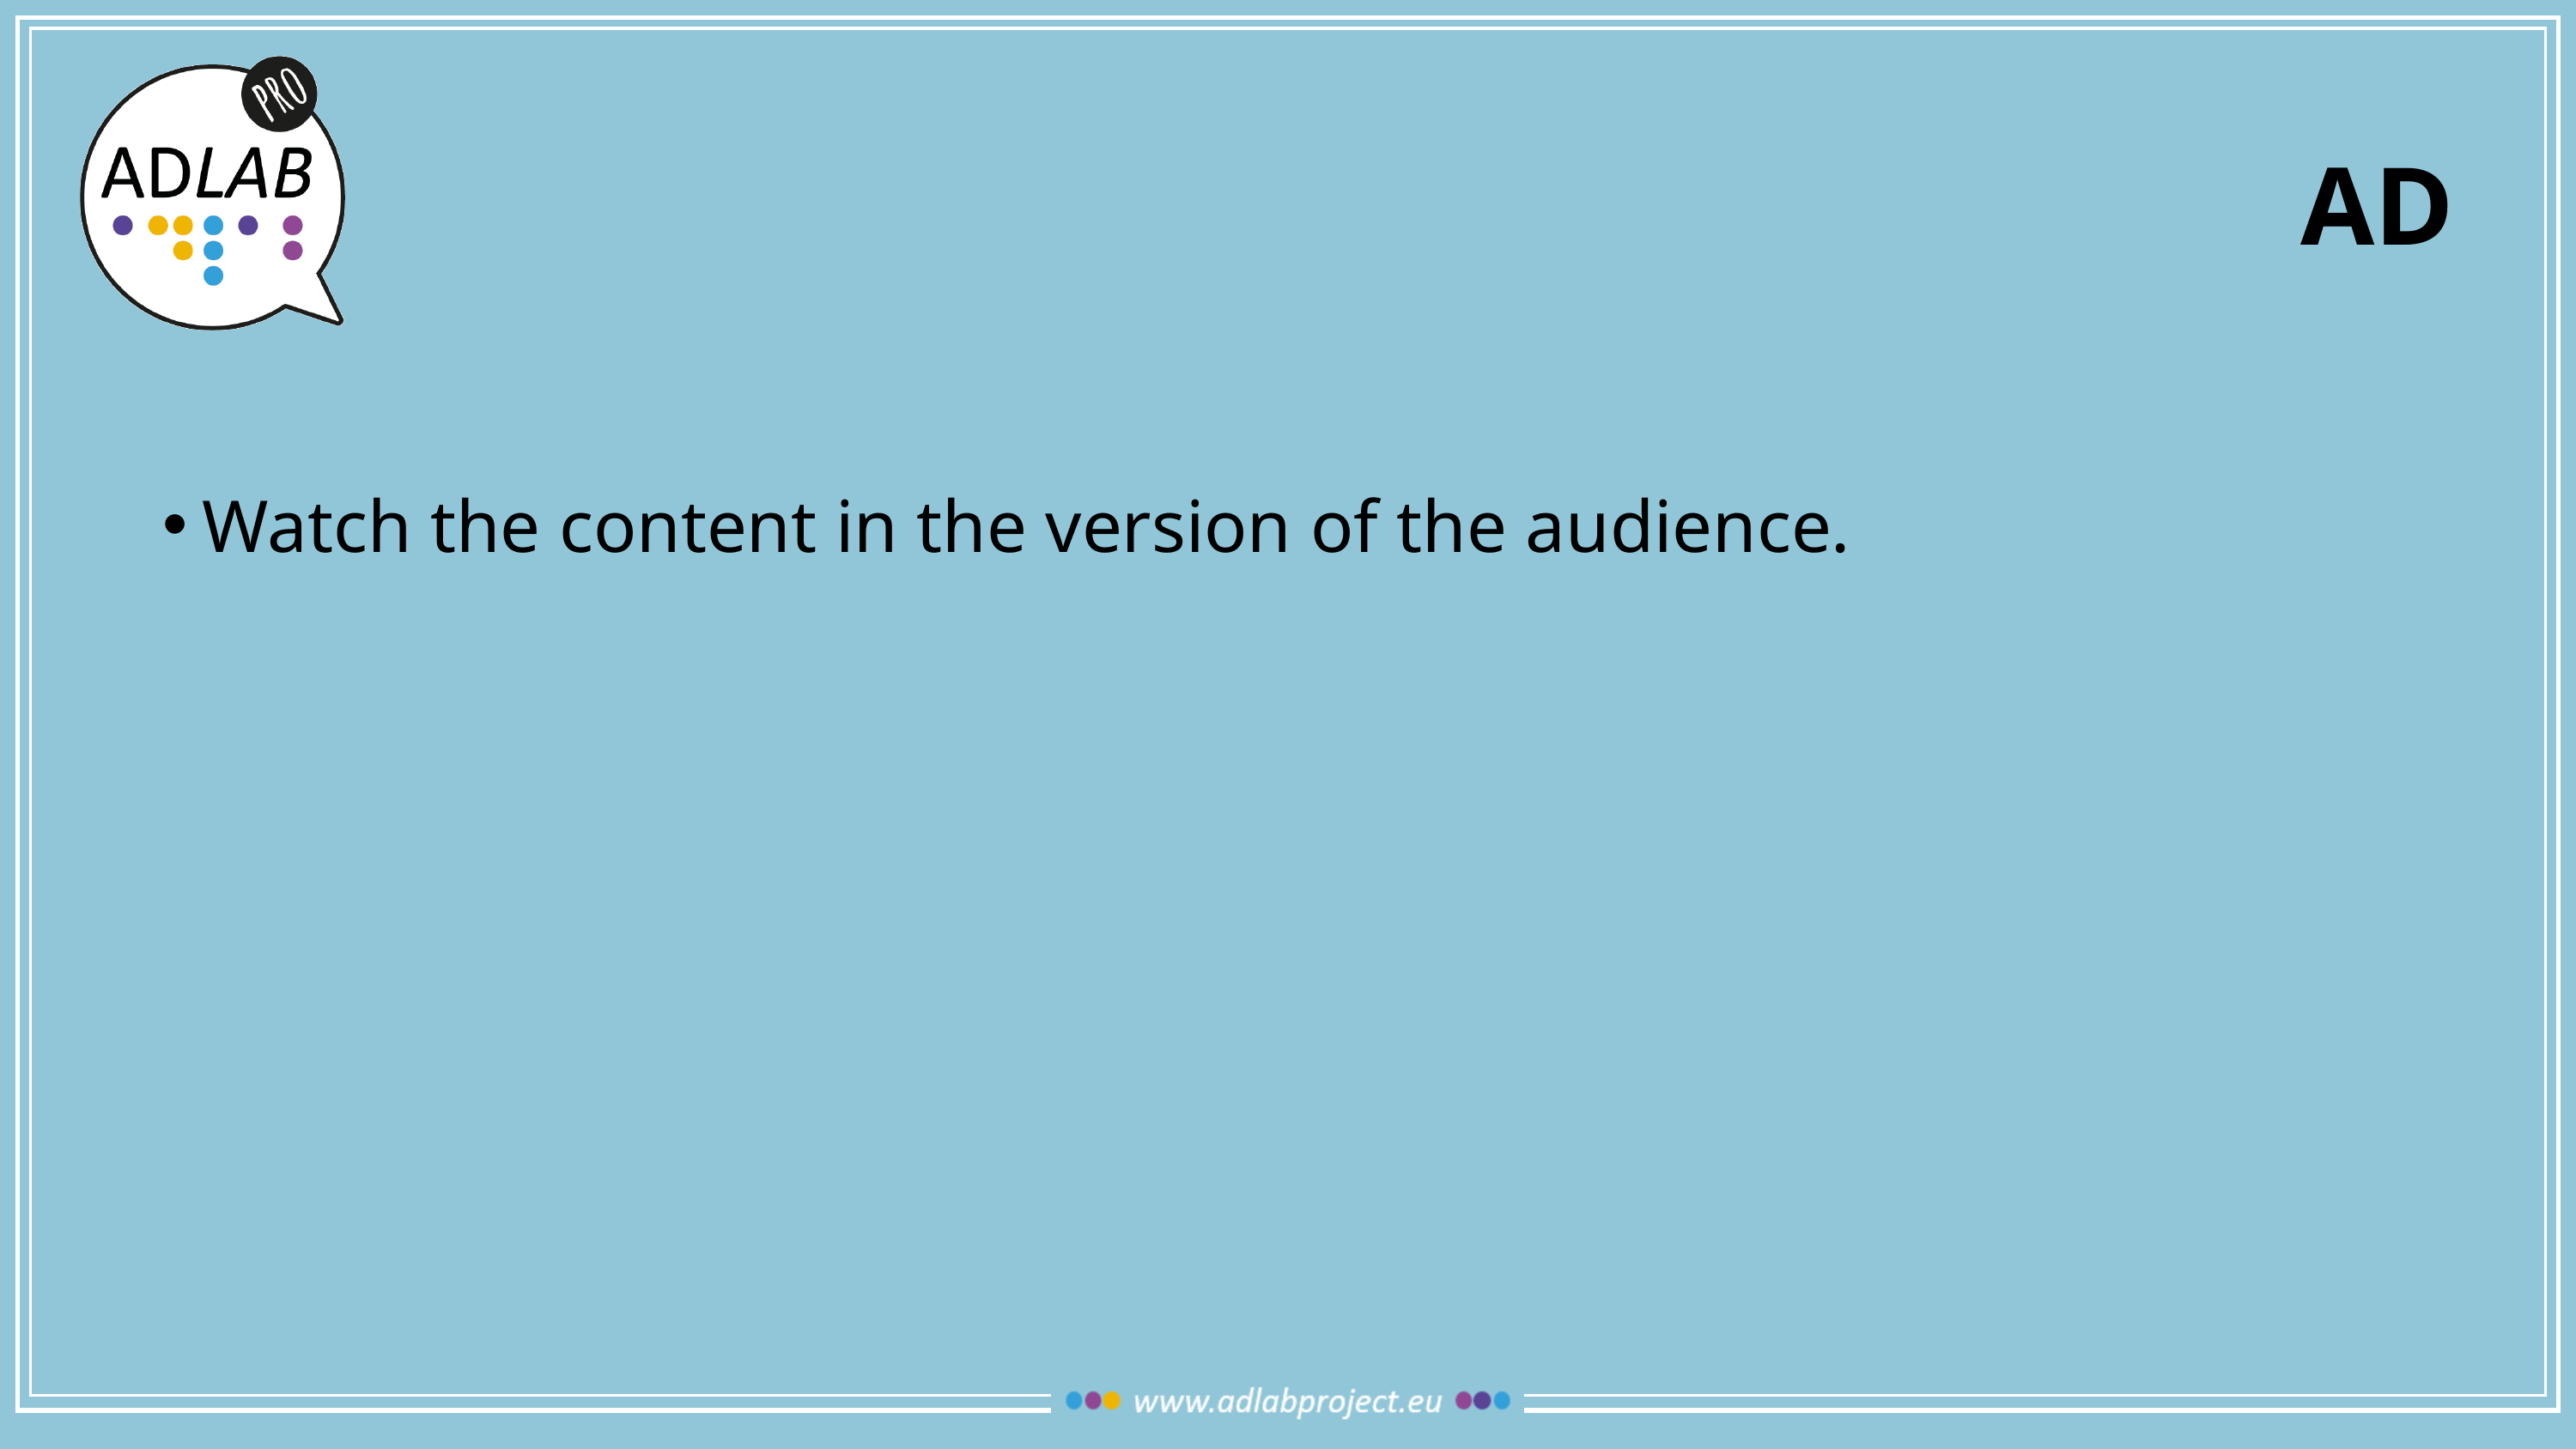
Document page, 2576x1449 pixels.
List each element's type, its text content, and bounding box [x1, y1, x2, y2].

picture [1051, 1378, 1524, 1429]
list Watch the content in the version of the audience. [150, 431, 2467, 1087]
title AD [384, 70, 2467, 351]
picture [72, 49, 353, 330]
